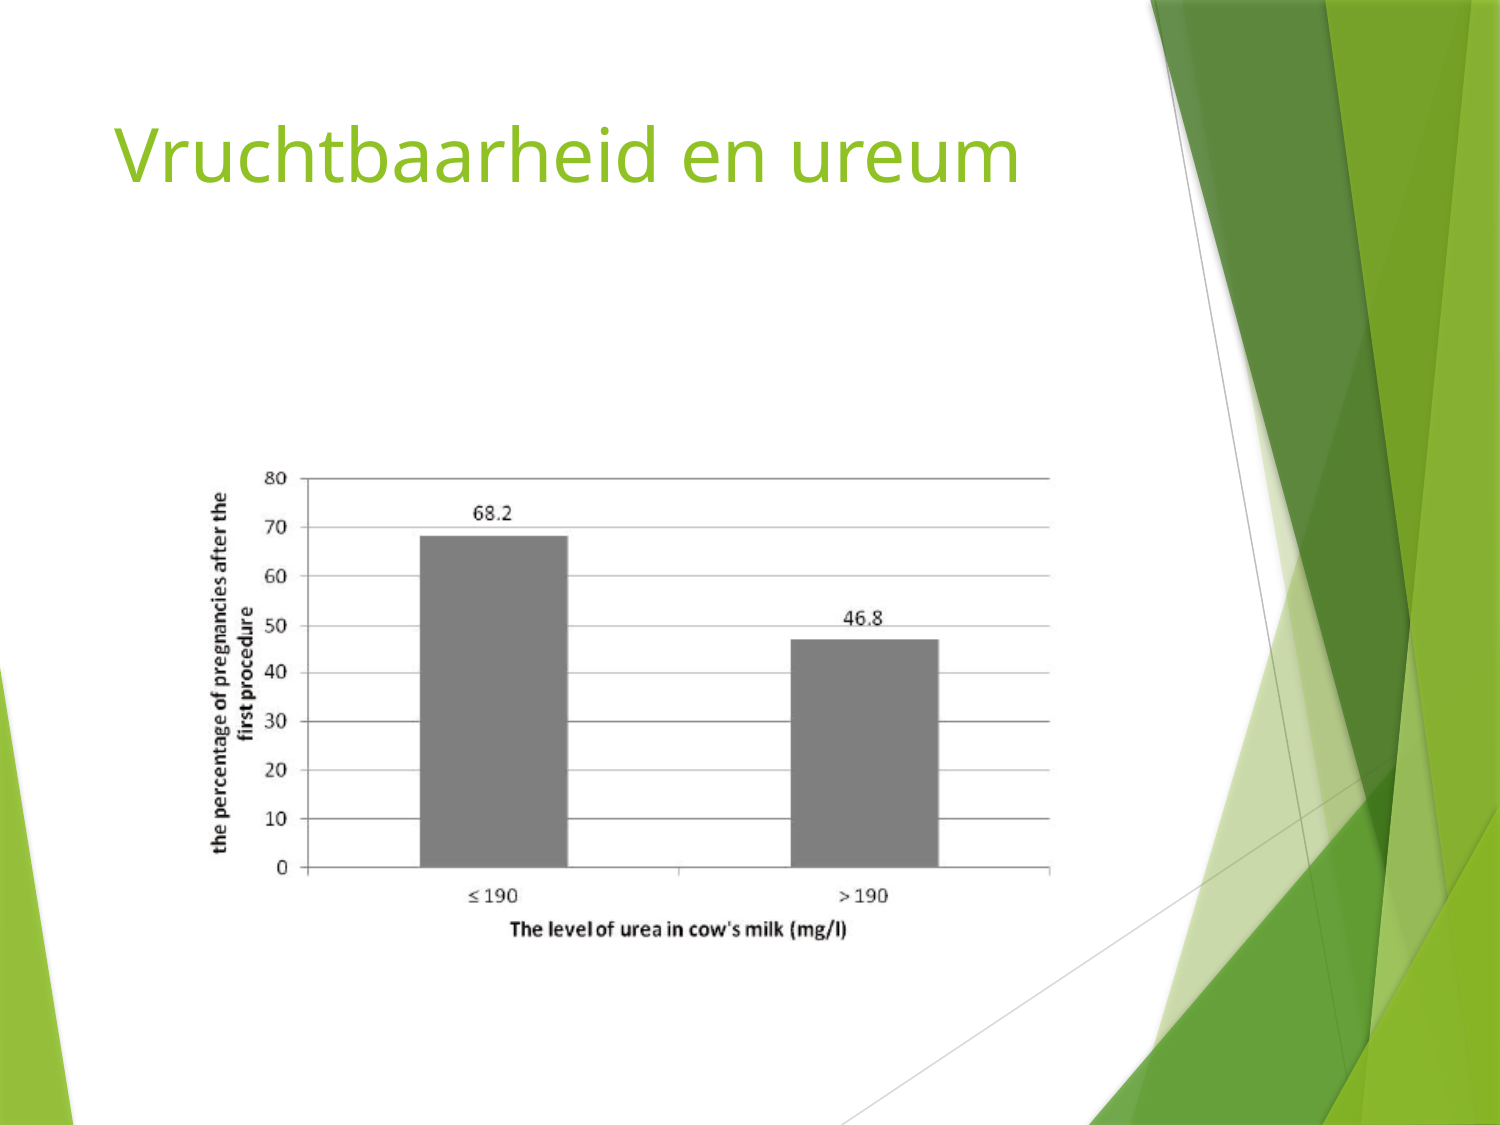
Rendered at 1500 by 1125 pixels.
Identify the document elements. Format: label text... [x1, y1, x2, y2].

title Vruchtbaarheid en ureum [99, 99, 1142, 317]
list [162, 403, 1079, 942]
